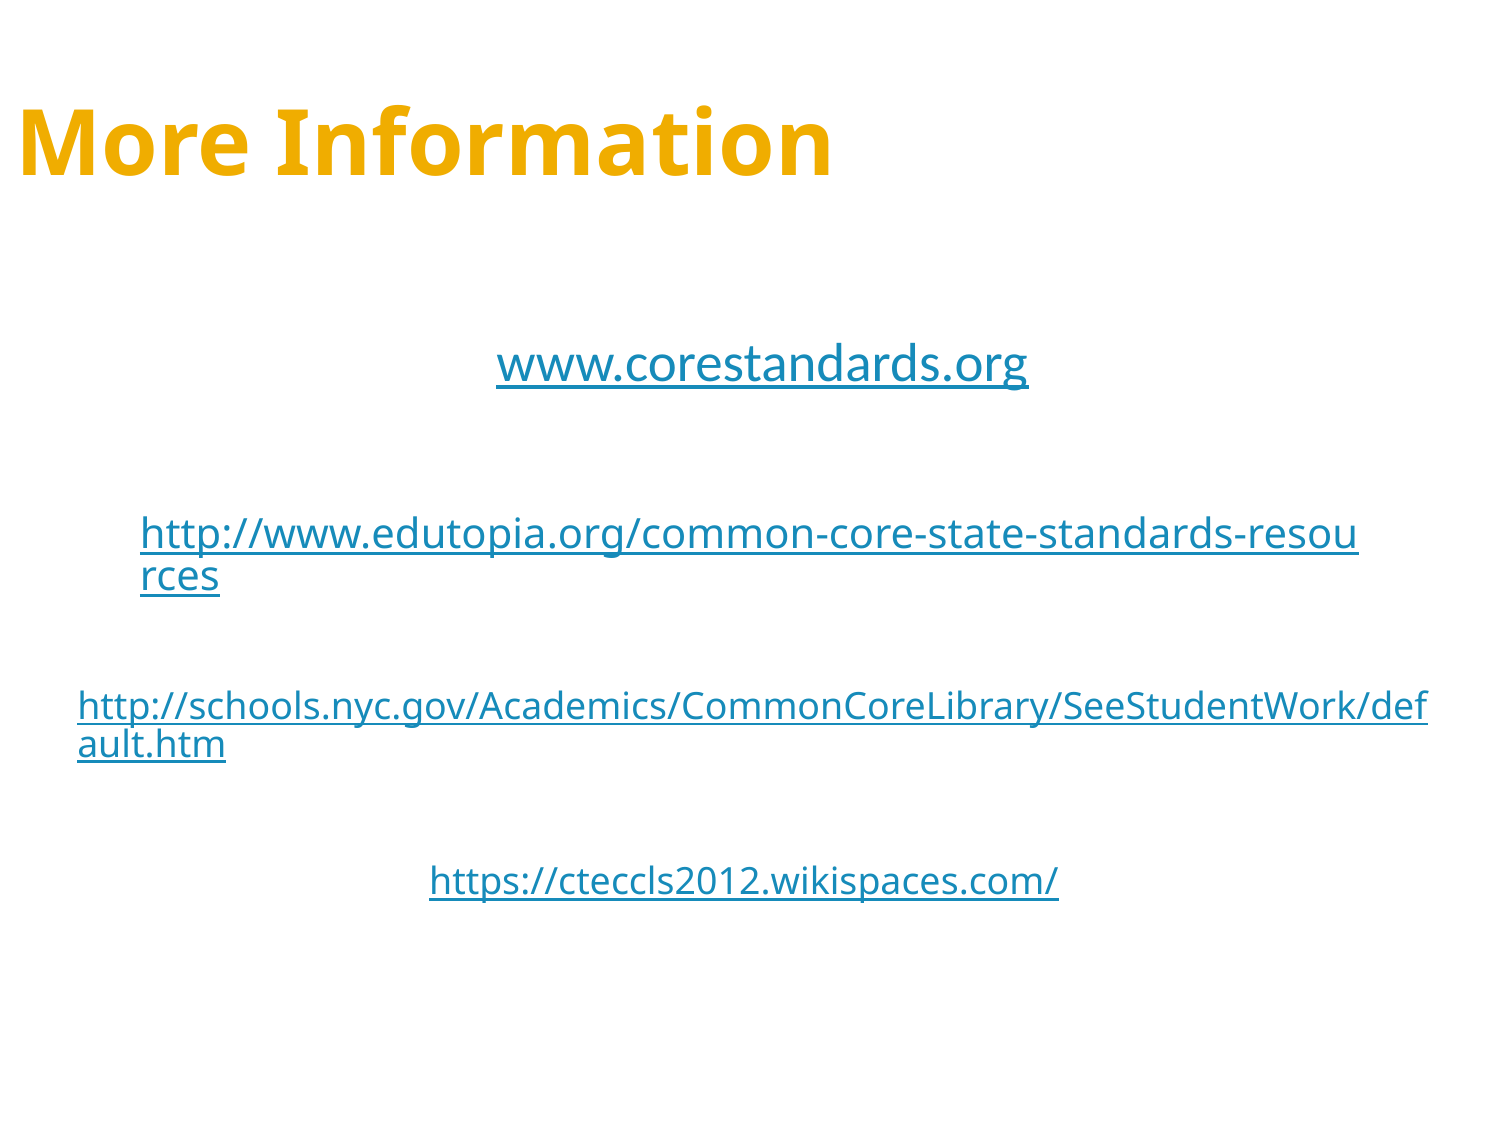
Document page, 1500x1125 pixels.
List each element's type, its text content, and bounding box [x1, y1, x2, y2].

title More Information [0, 45, 1350, 233]
text_box http://www.edutopia.org/common-core-state-standards-resources [124, 499, 1388, 622]
text_box https://cteccls2012.wikispaces.com/ [414, 849, 1074, 961]
text_box http://schools.nyc.gov/Academics/CommonCoreLibrary/SeeStudentWork/default.htm [62, 674, 1450, 786]
list www.corestandards.org [137, 249, 1375, 400]
